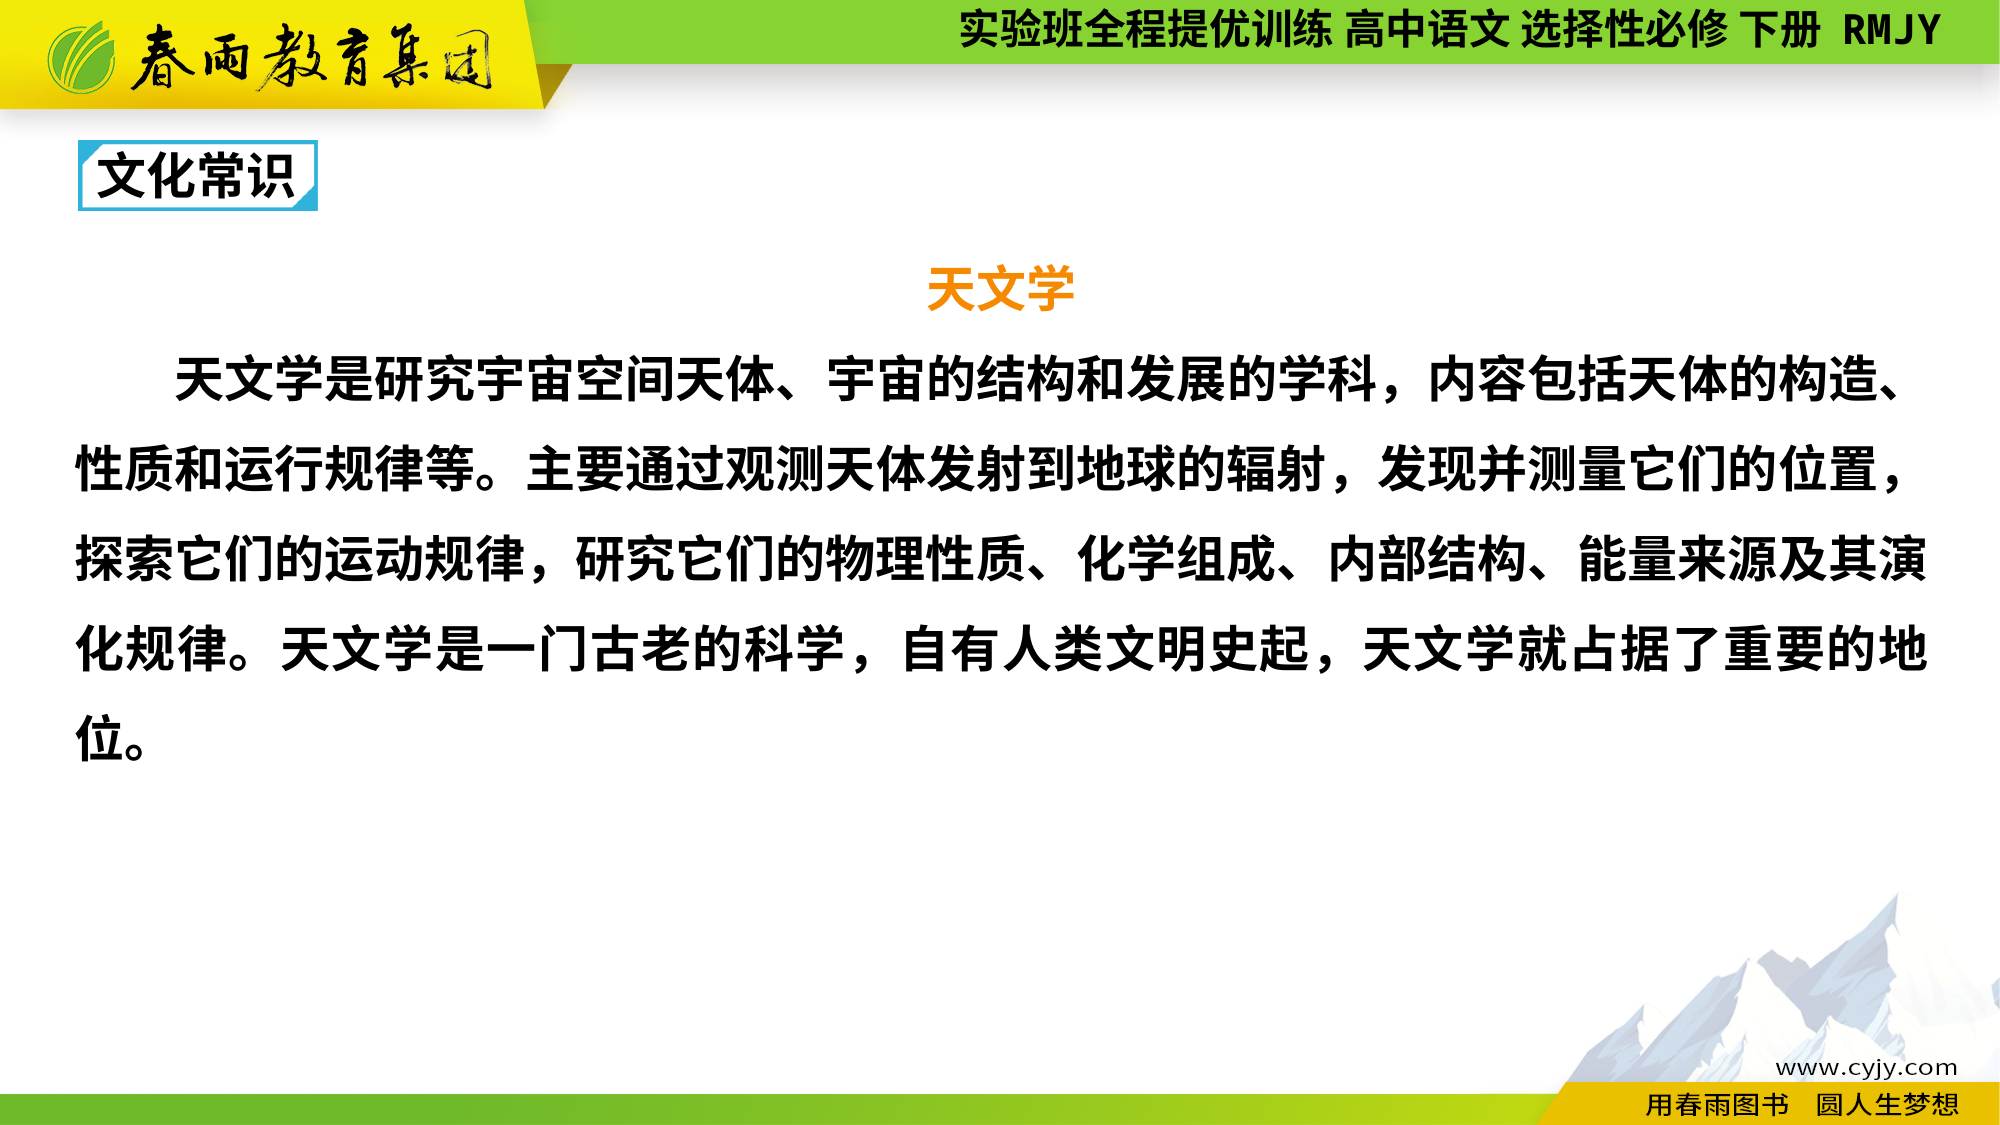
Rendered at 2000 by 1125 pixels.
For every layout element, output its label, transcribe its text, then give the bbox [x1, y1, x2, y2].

list 天文学 天文学是研究宇宙空间天体、宇宙的结构和发展的学科，内容包括天体的构造、性质和运行规律等。主要通过观测天体发射到地球的辐射，发现并测量它们的位置，探索它们的运动规律，研究它们的物理性质、化学组成、内部结构、能量来源及其演化规律。天文学是一门古老的科学，自有人类文明史起，天文学就占据了重要的地位。 [59, 219, 1944, 781]
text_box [78, 136, 319, 214]
picture [0, 0, 2000, 1125]
